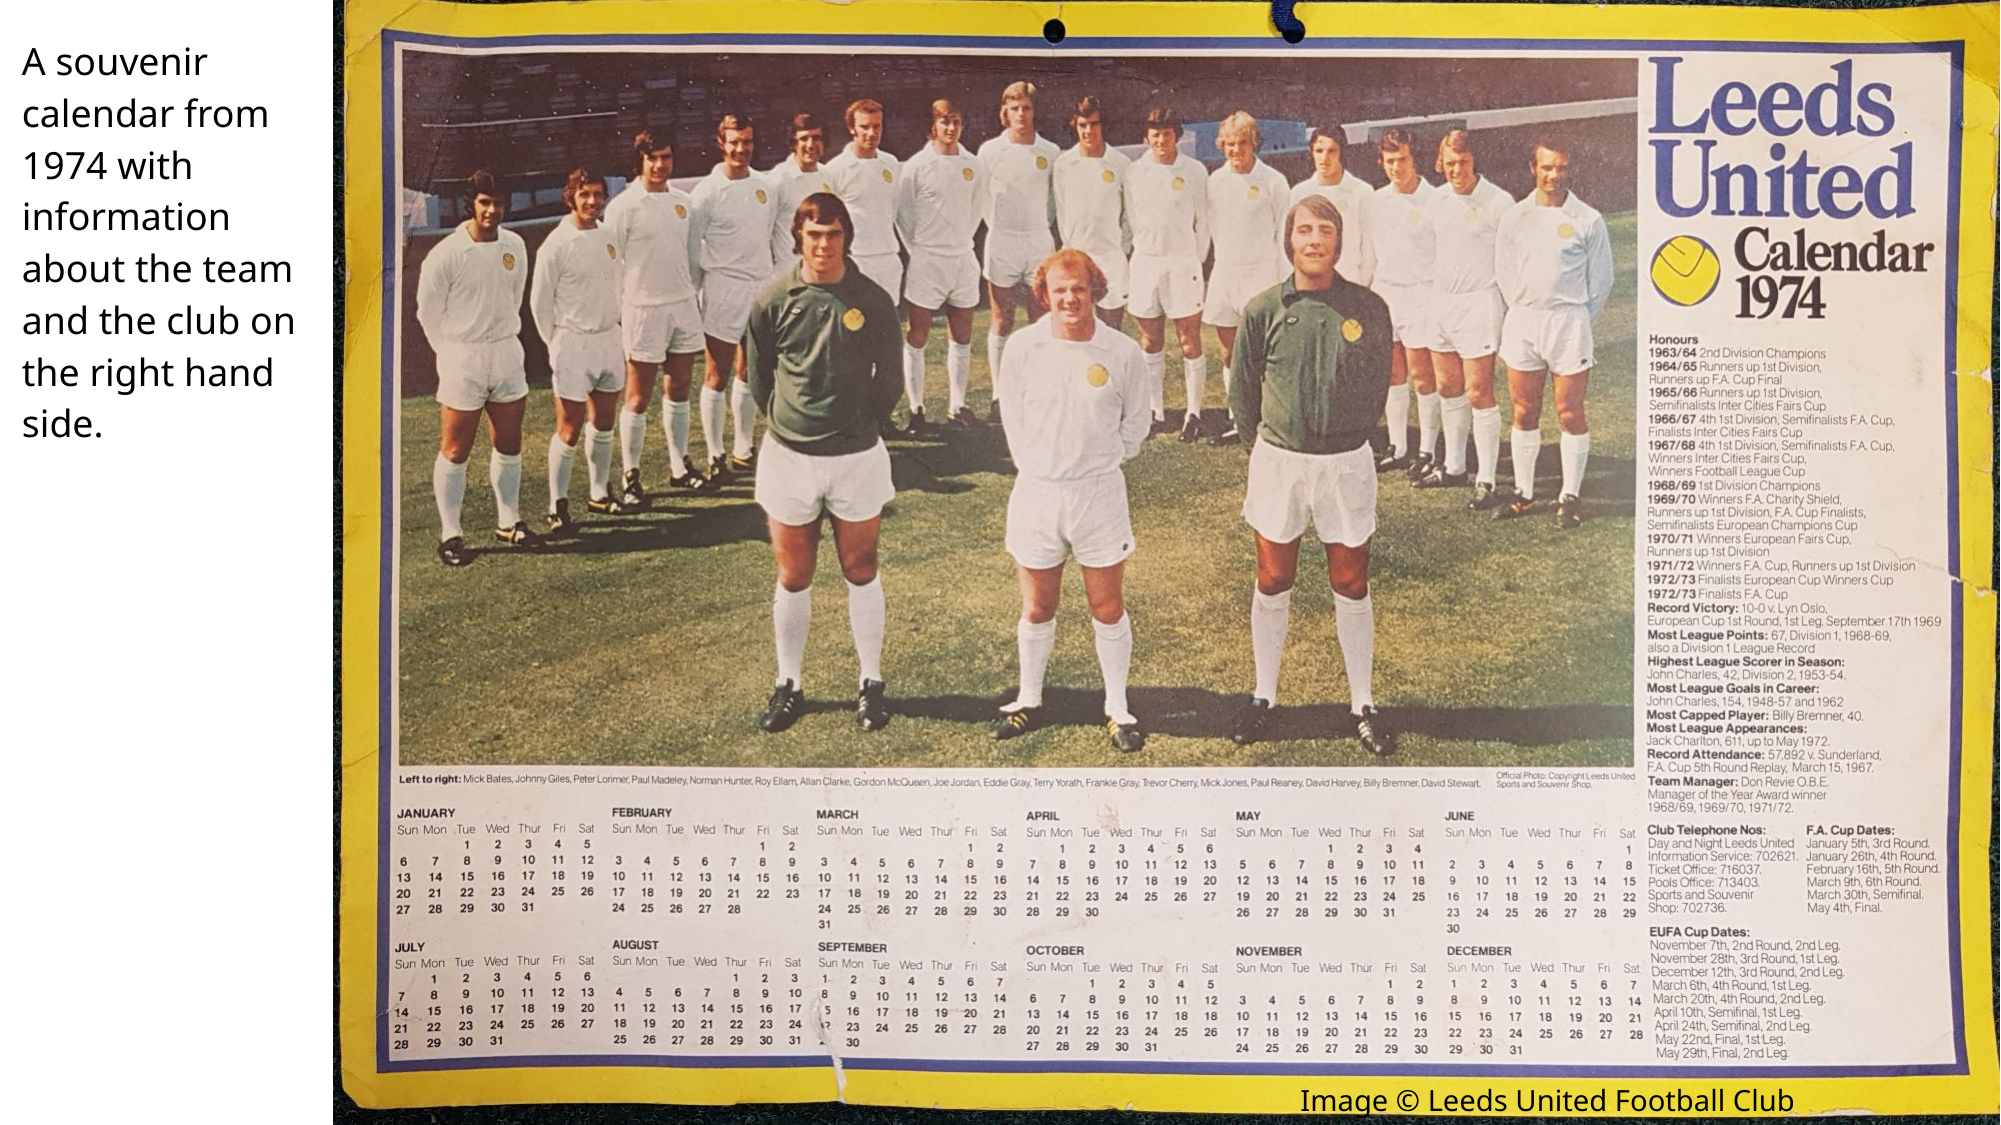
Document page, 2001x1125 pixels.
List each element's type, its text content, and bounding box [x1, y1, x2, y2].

text_box A souvenir calendar from 1974 with information about the team and the club on the right hand side. [7, 24, 312, 453]
picture [333, 0, 2000, 1125]
